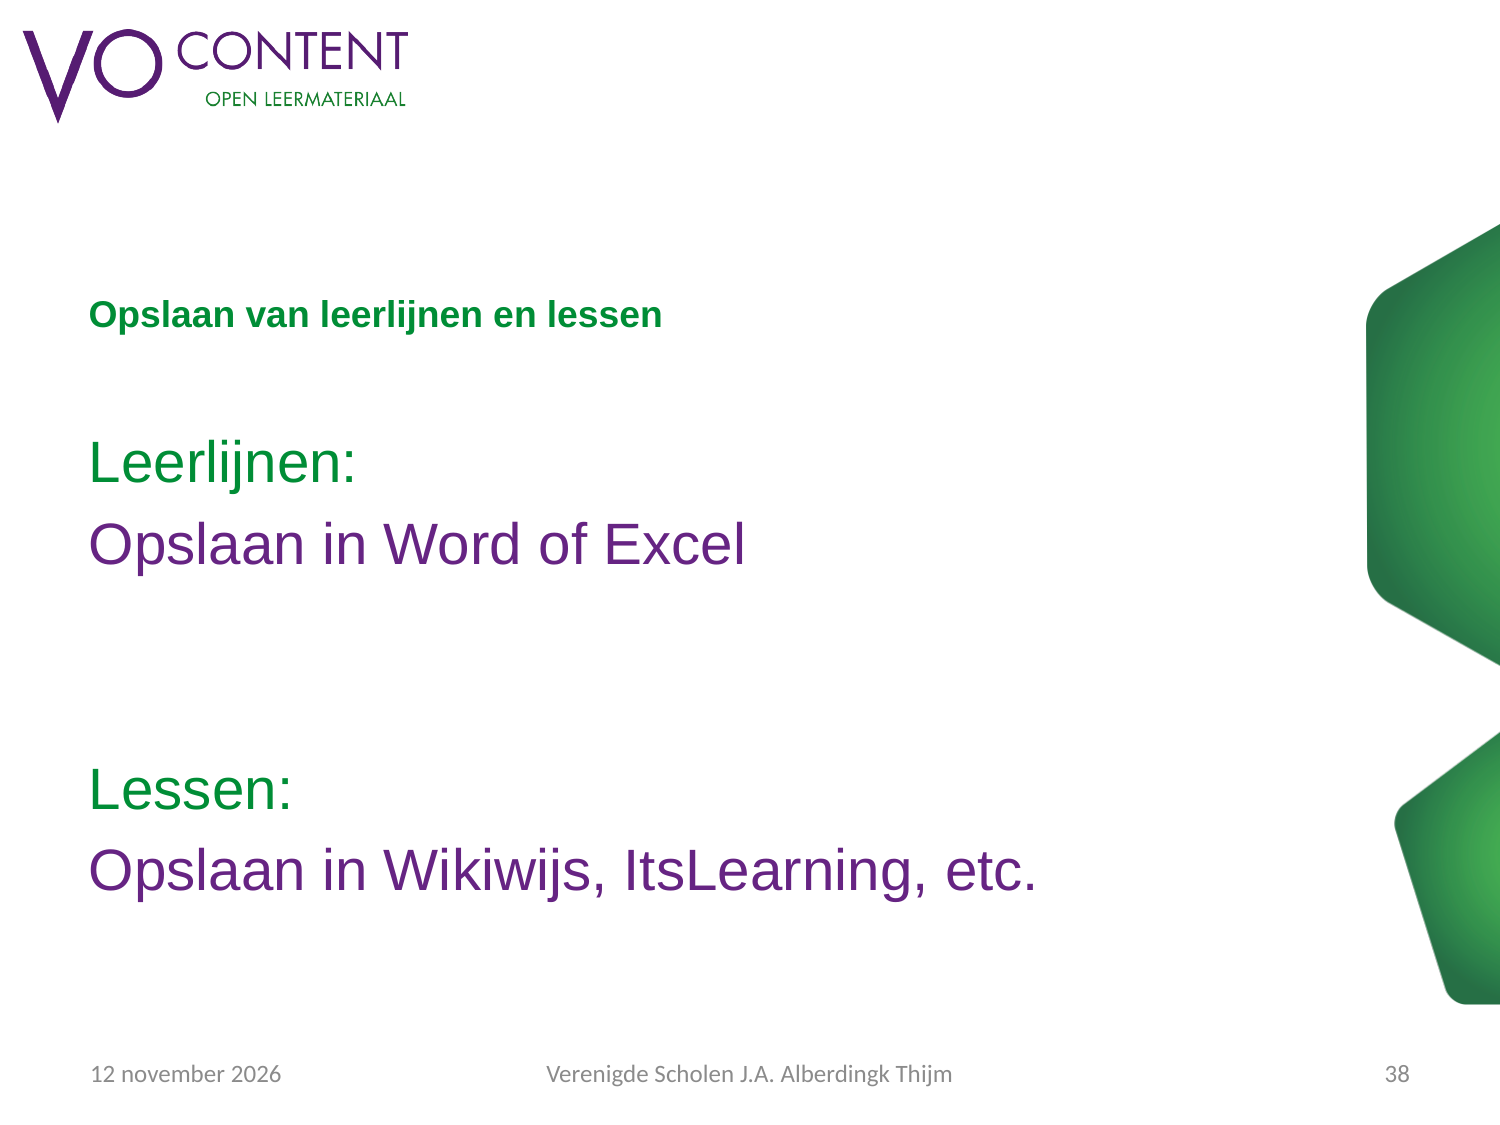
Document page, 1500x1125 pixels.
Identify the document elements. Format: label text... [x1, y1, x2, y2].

picture [22, 29, 408, 124]
list Leerlijnen: Opslaan in Word of Excel Lessen: Opslaan in Wikiwijs, ItsLearning, etc. [74, 416, 1239, 1005]
slide_number 38 [1074, 1042, 1425, 1103]
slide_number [75, 1042, 425, 1103]
picture [1366, 222, 1500, 1005]
footer Verenigde Scholen J.A. Alberdingk Thijm [512, 1042, 988, 1103]
title Opslaan van leerlijnen en lessen [73, 282, 1239, 382]
